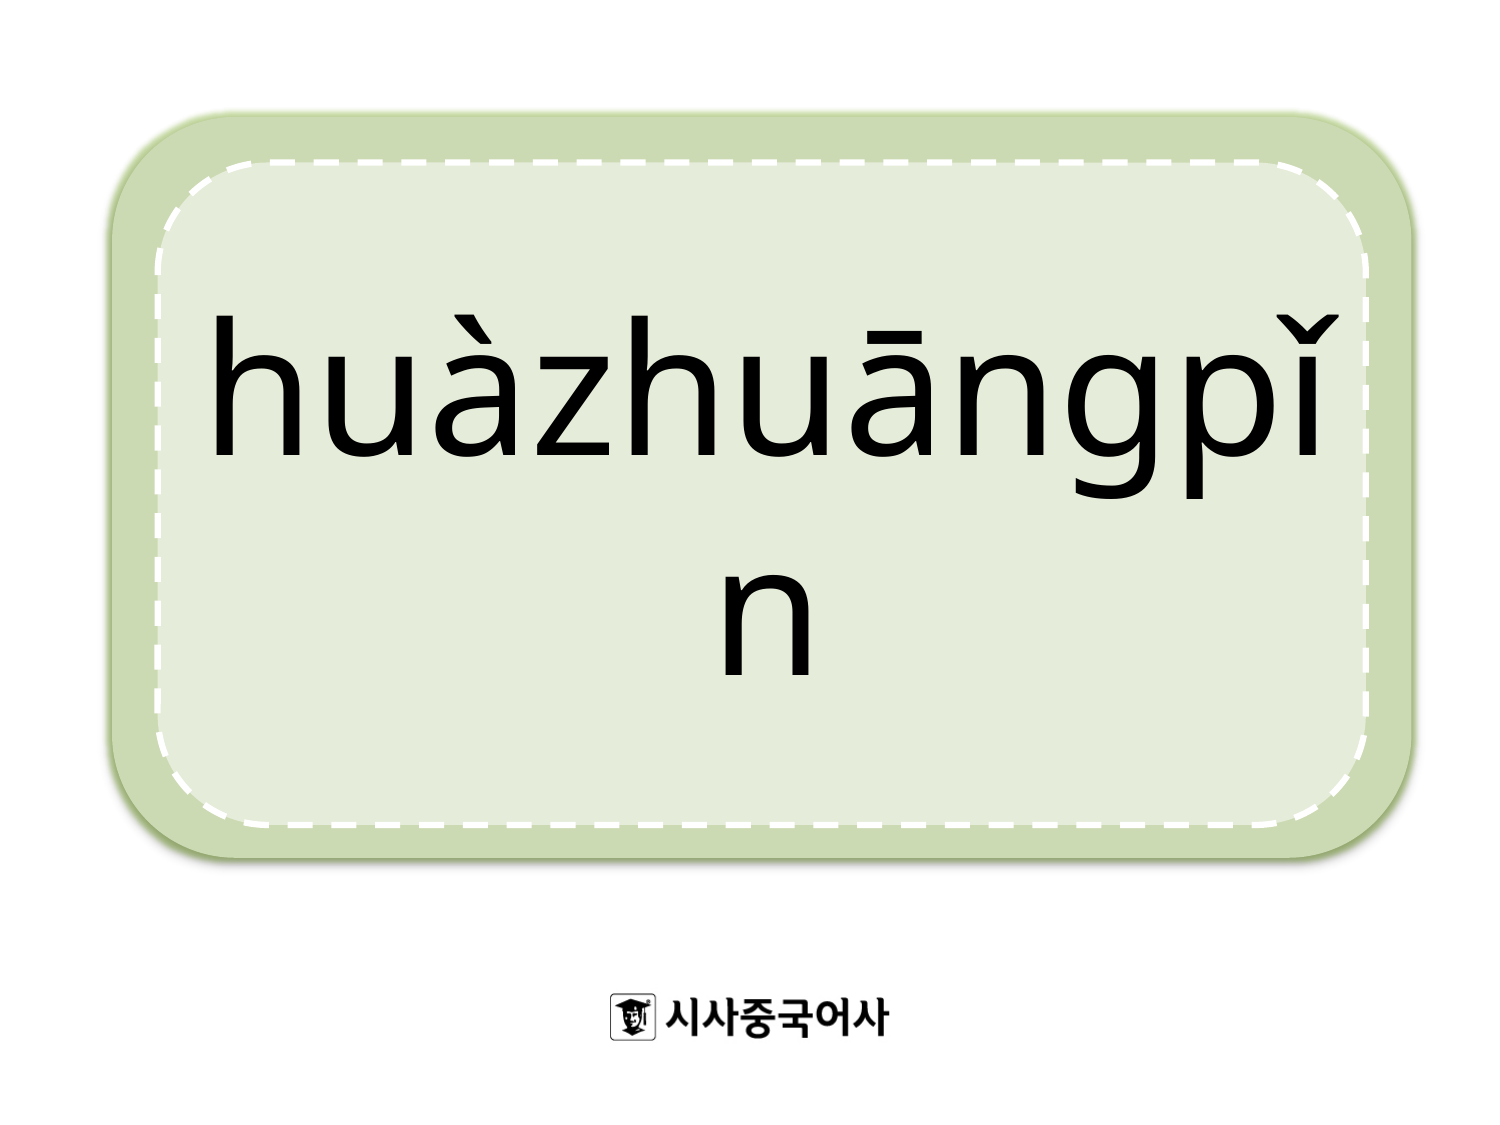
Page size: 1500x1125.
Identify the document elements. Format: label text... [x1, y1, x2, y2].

text_box huàzhuāngpǐn [162, 160, 1371, 824]
picture [602, 987, 898, 1047]
